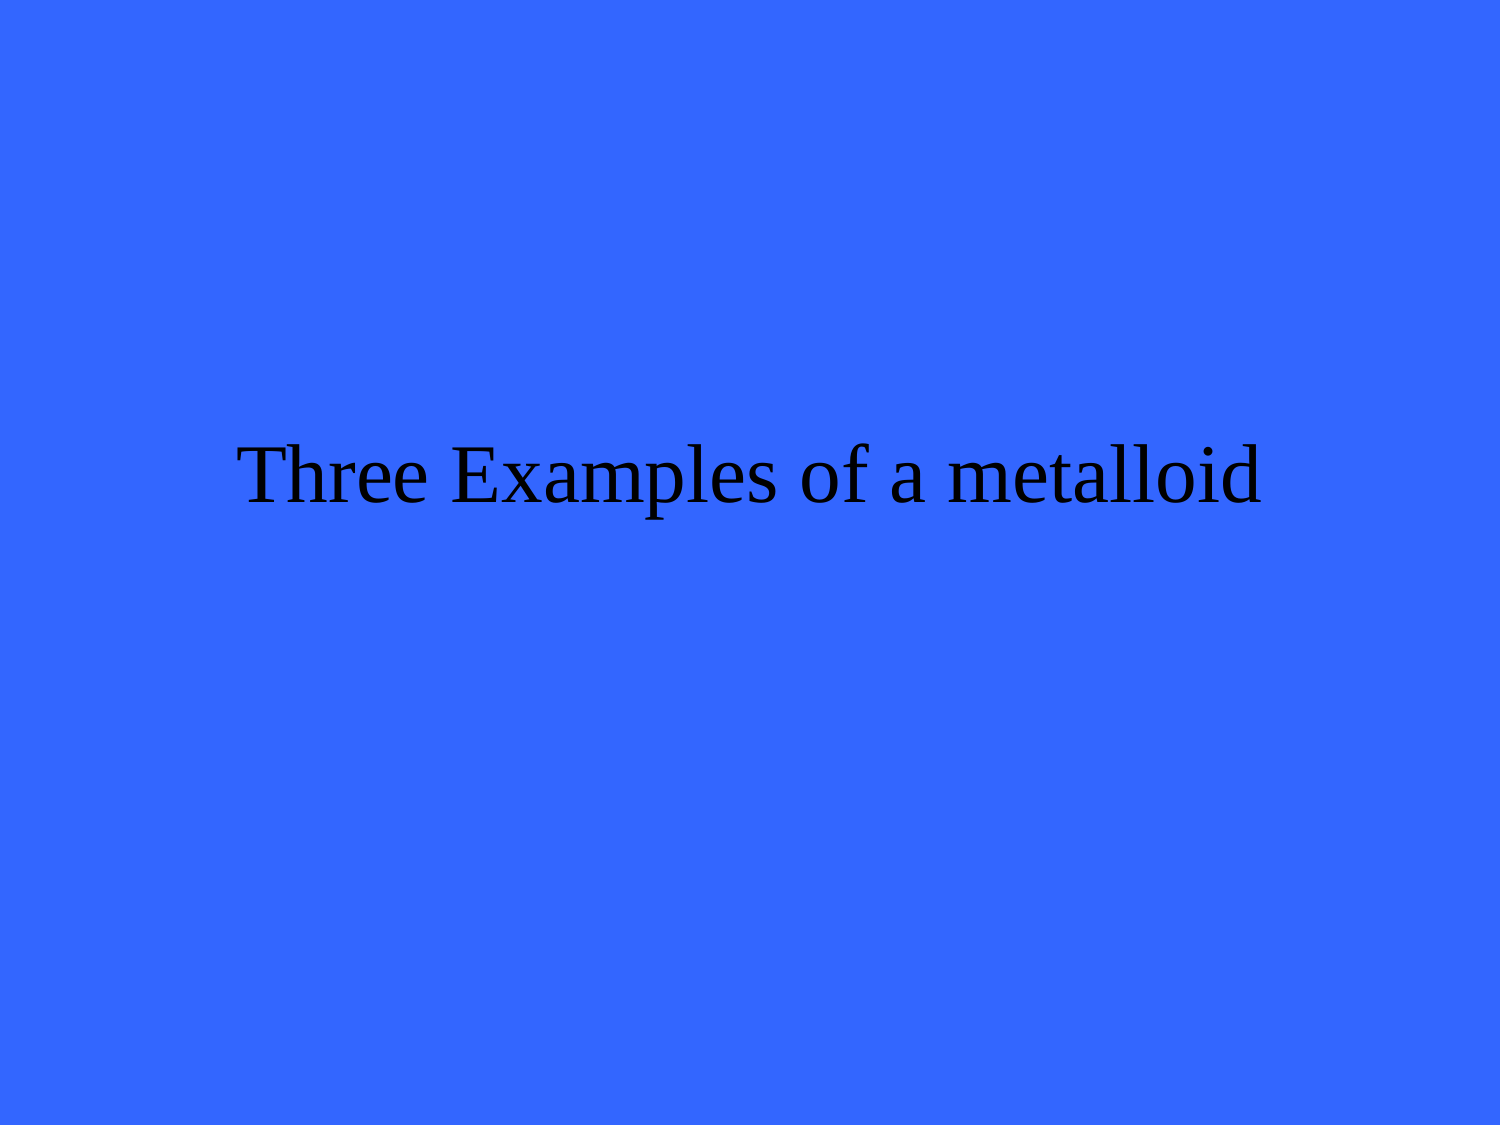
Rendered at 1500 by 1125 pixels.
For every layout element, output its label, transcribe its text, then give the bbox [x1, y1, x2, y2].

title Three Examples of a metalloid [112, 374, 1388, 563]
